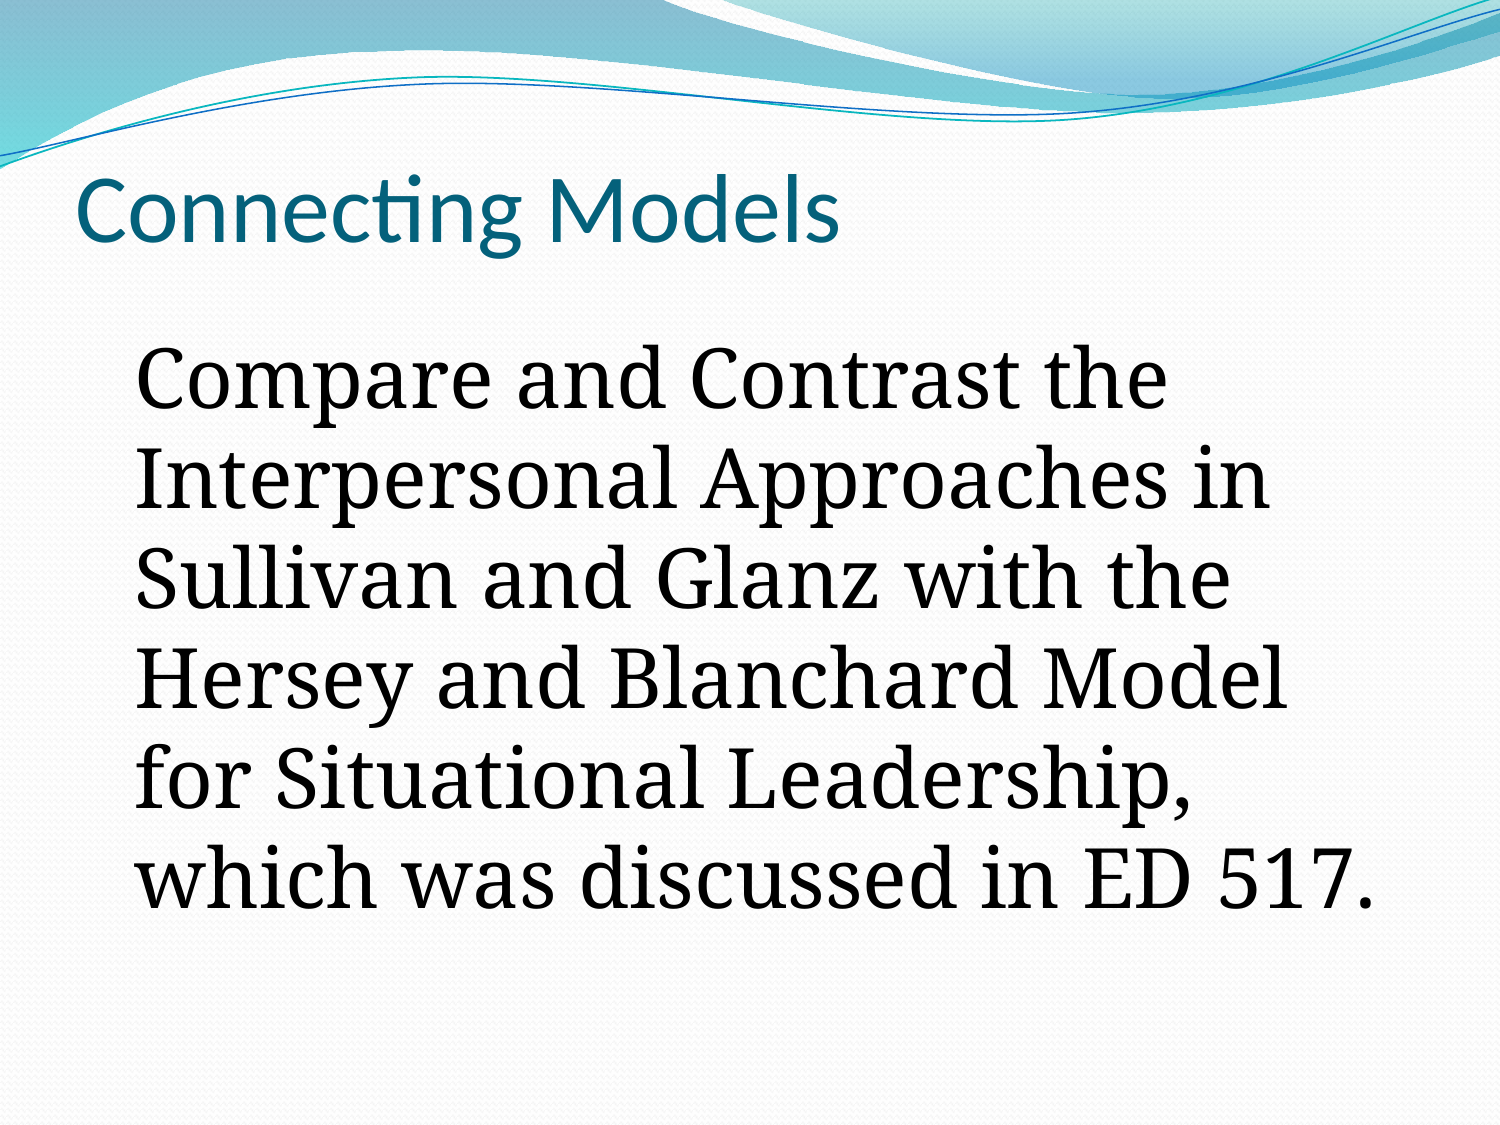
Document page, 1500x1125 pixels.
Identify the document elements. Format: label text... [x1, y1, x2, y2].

list Compare and Contrast the Interpersonal Approaches in Sullivan and Glanz with the Hersey and Blanchard Model for Situational Leadership, which was discussed in ED 517. [75, 317, 1425, 1038]
title Connecting Models [75, 137, 1425, 263]
